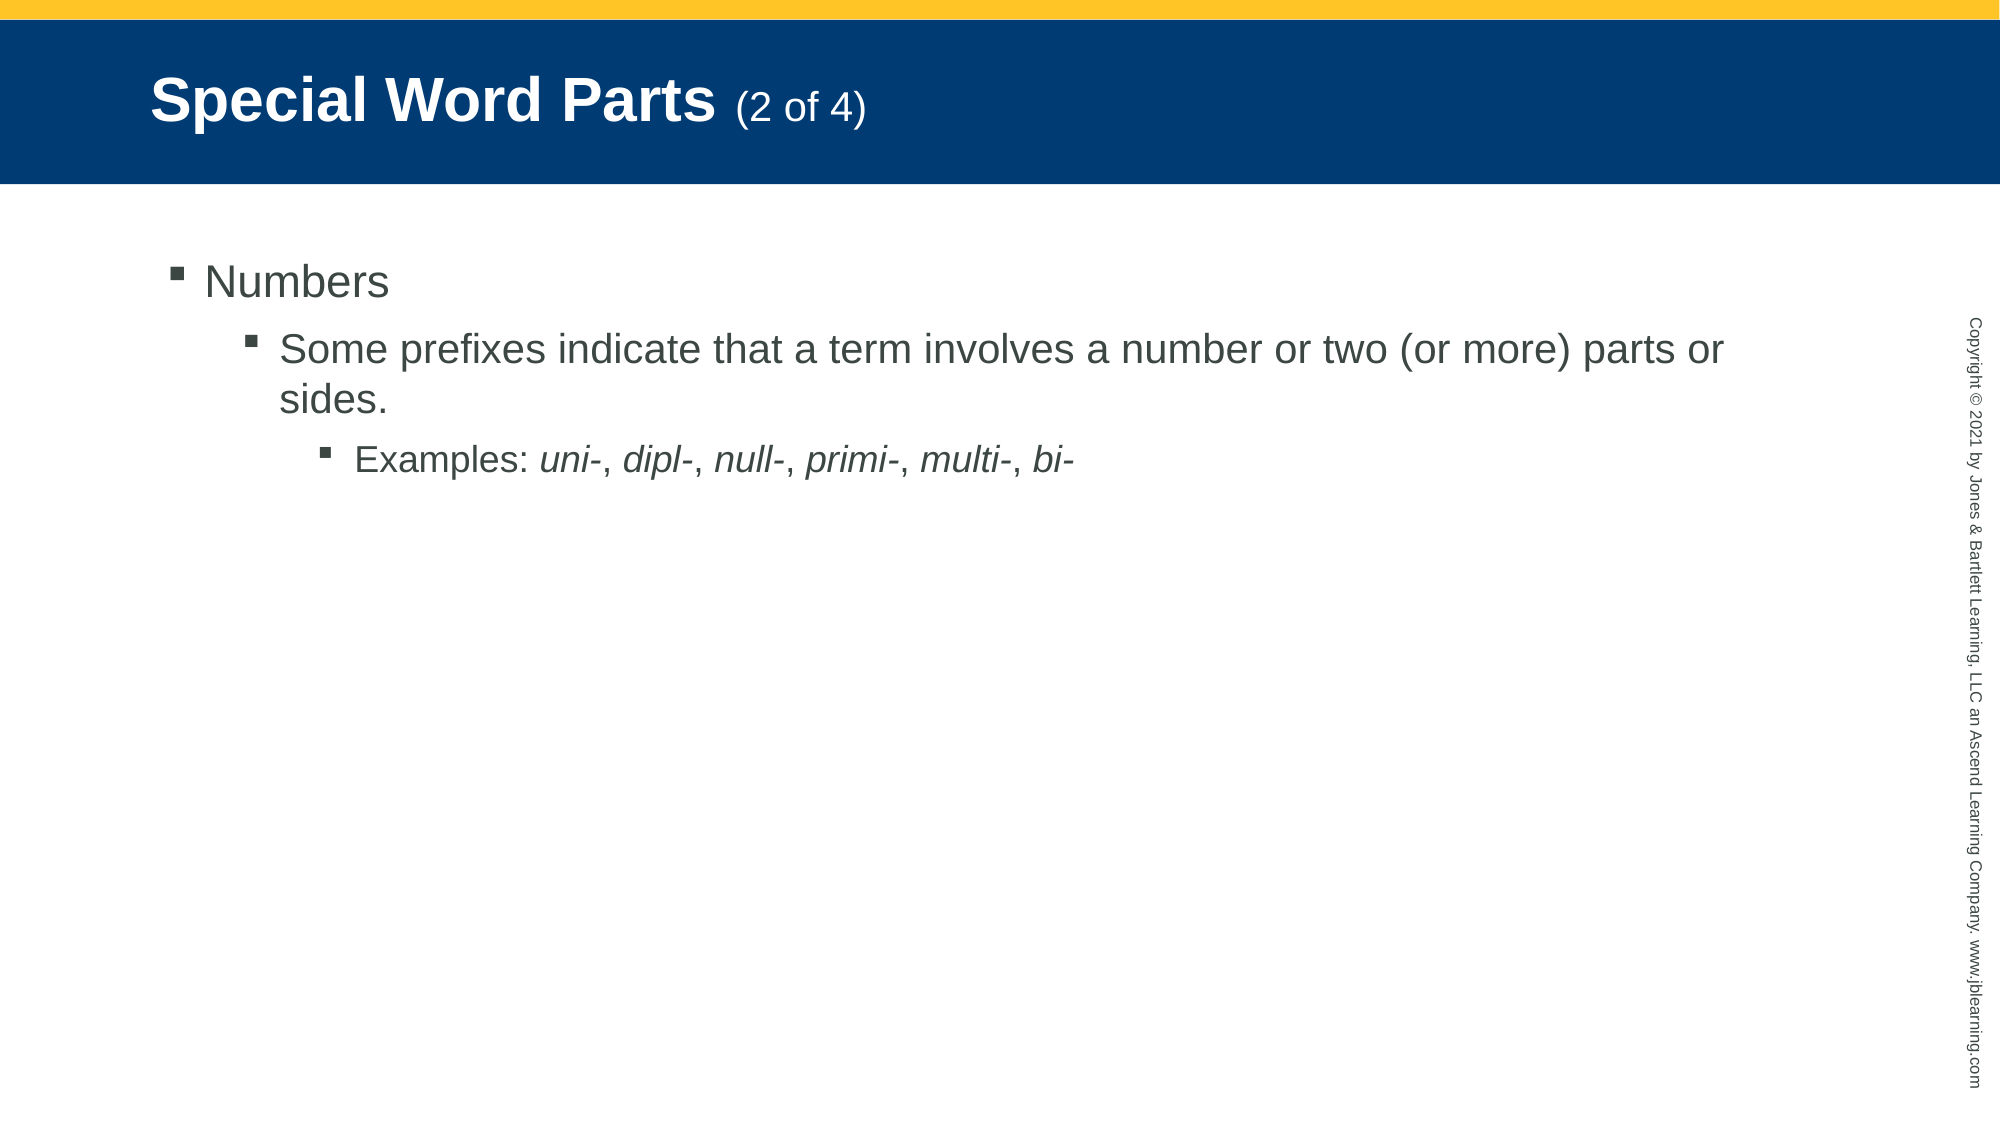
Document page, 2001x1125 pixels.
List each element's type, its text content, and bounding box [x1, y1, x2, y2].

list Numbers Some prefixes indicate that a term involves a number or two (or more) parts or sides. Examples: uni-, dipl-, null-, primi-, multi-, bi- [151, 244, 1840, 1016]
title Special Word Parts (2 of 4) [0, 19, 2000, 185]
